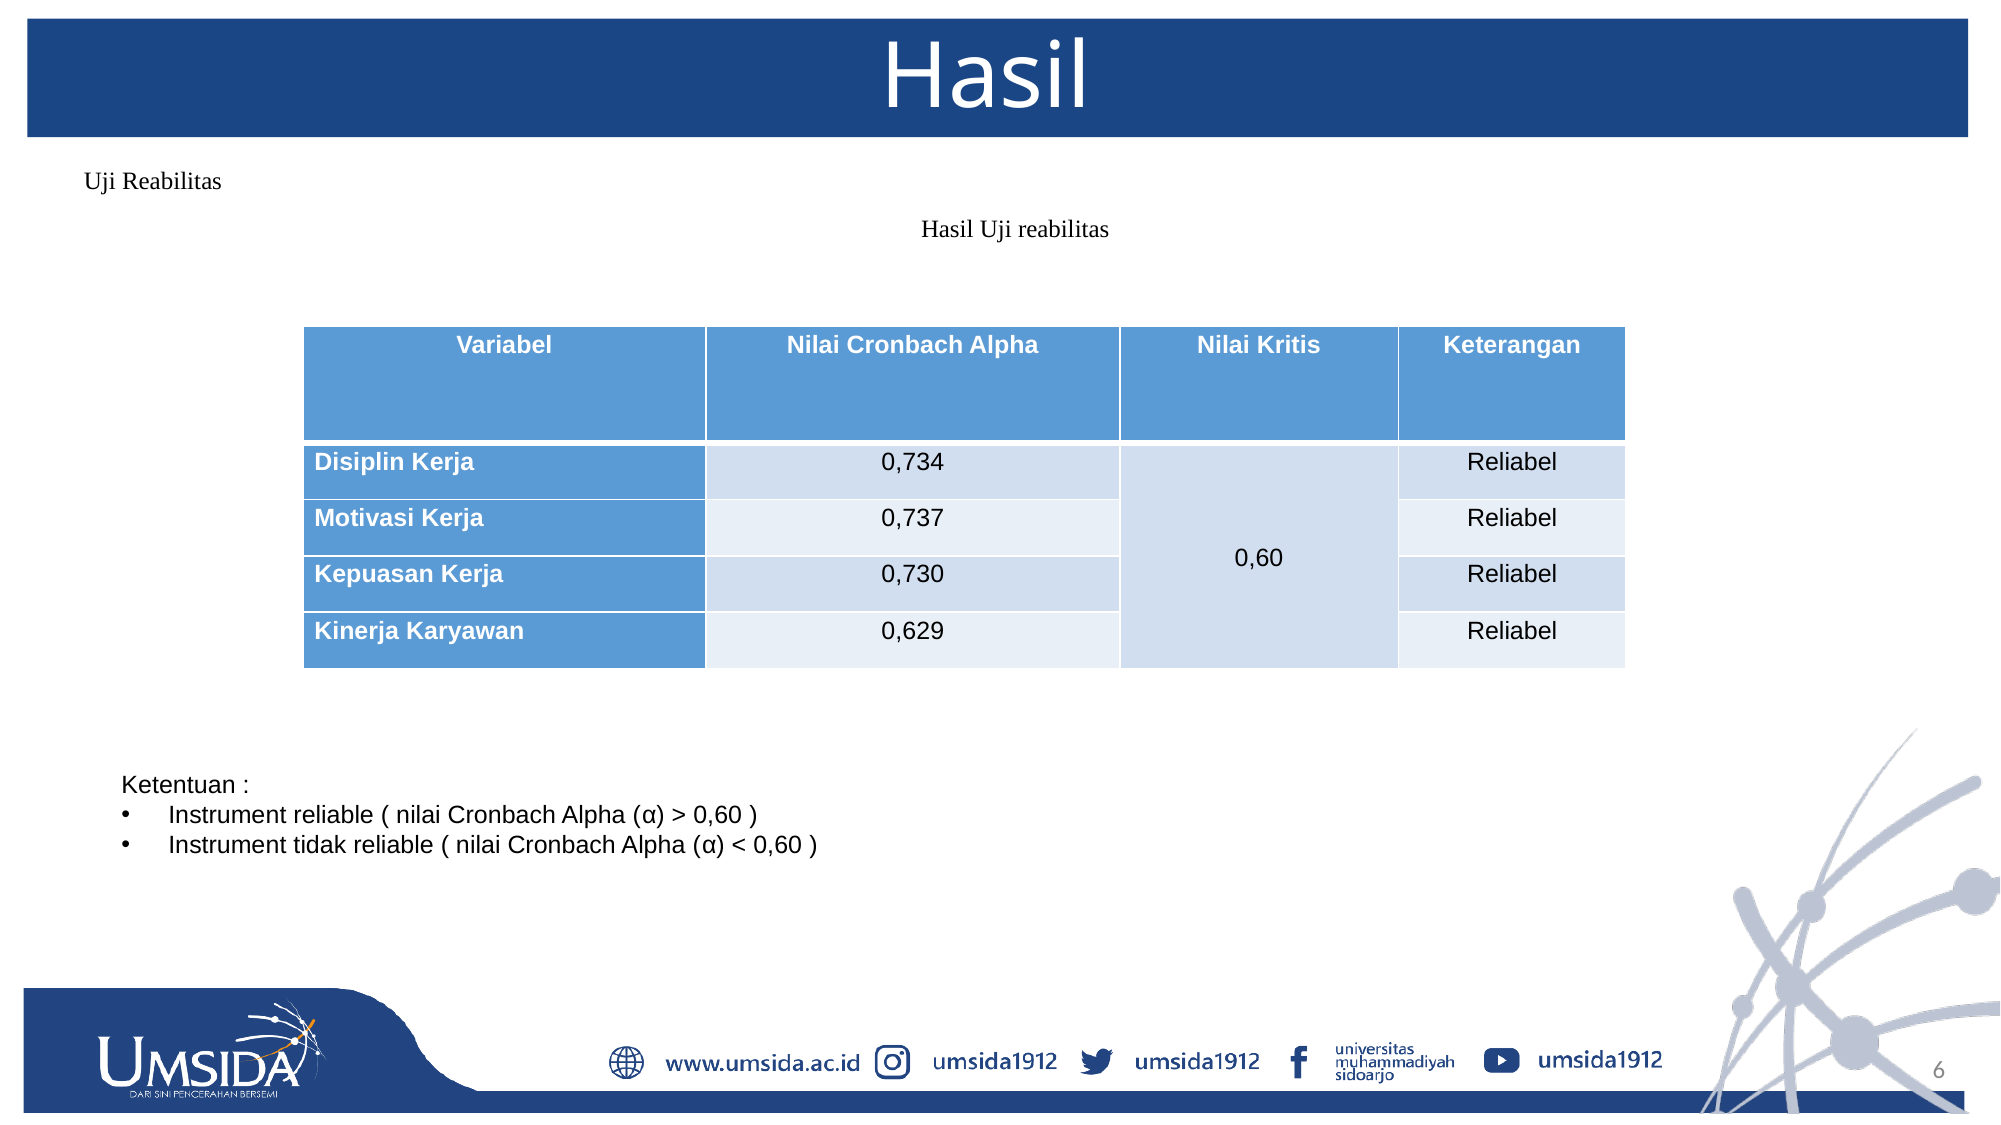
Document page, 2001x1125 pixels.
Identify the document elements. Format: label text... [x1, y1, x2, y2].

picture [23, 51, 2001, 1114]
table_cell Disiplin Kerja [304, 446, 705, 499]
table_header Nilai Kritis [1121, 327, 1398, 440]
table_cell 0,737 [707, 500, 1119, 555]
table_cell 0,734 [707, 446, 1119, 499]
table_cell 0,60 [1121, 446, 1398, 668]
table_header Keterangan [1399, 327, 1625, 440]
table_cell 0,730 [707, 557, 1119, 611]
table_cell Reliabel [1399, 500, 1625, 555]
table_cell Reliabel [1399, 613, 1625, 668]
list Uji Reabilitas Hasil Uji reabilitas Ketentuan : Instrument reliable ( nilai Cronbach Alpha (α) > 0,60 ) Instrument tidak reliable ( nilai Cronbach Alpha (α) < 0,60 ) [31, 160, 1969, 1039]
table_cell Motivasi Kerja [304, 500, 705, 555]
table_cell Reliabel [1399, 557, 1625, 611]
table_cell Reliabel [1399, 446, 1625, 499]
table_header Nilai Cronbach Alpha [707, 327, 1119, 440]
table_cell 0,629 [707, 613, 1119, 668]
table_header Variabel [304, 327, 705, 440]
table_cell Kinerja Karyawan [304, 613, 705, 668]
table_cell Kepuasan Kerja [304, 557, 705, 611]
title Hasil [27, 18, 1969, 138]
